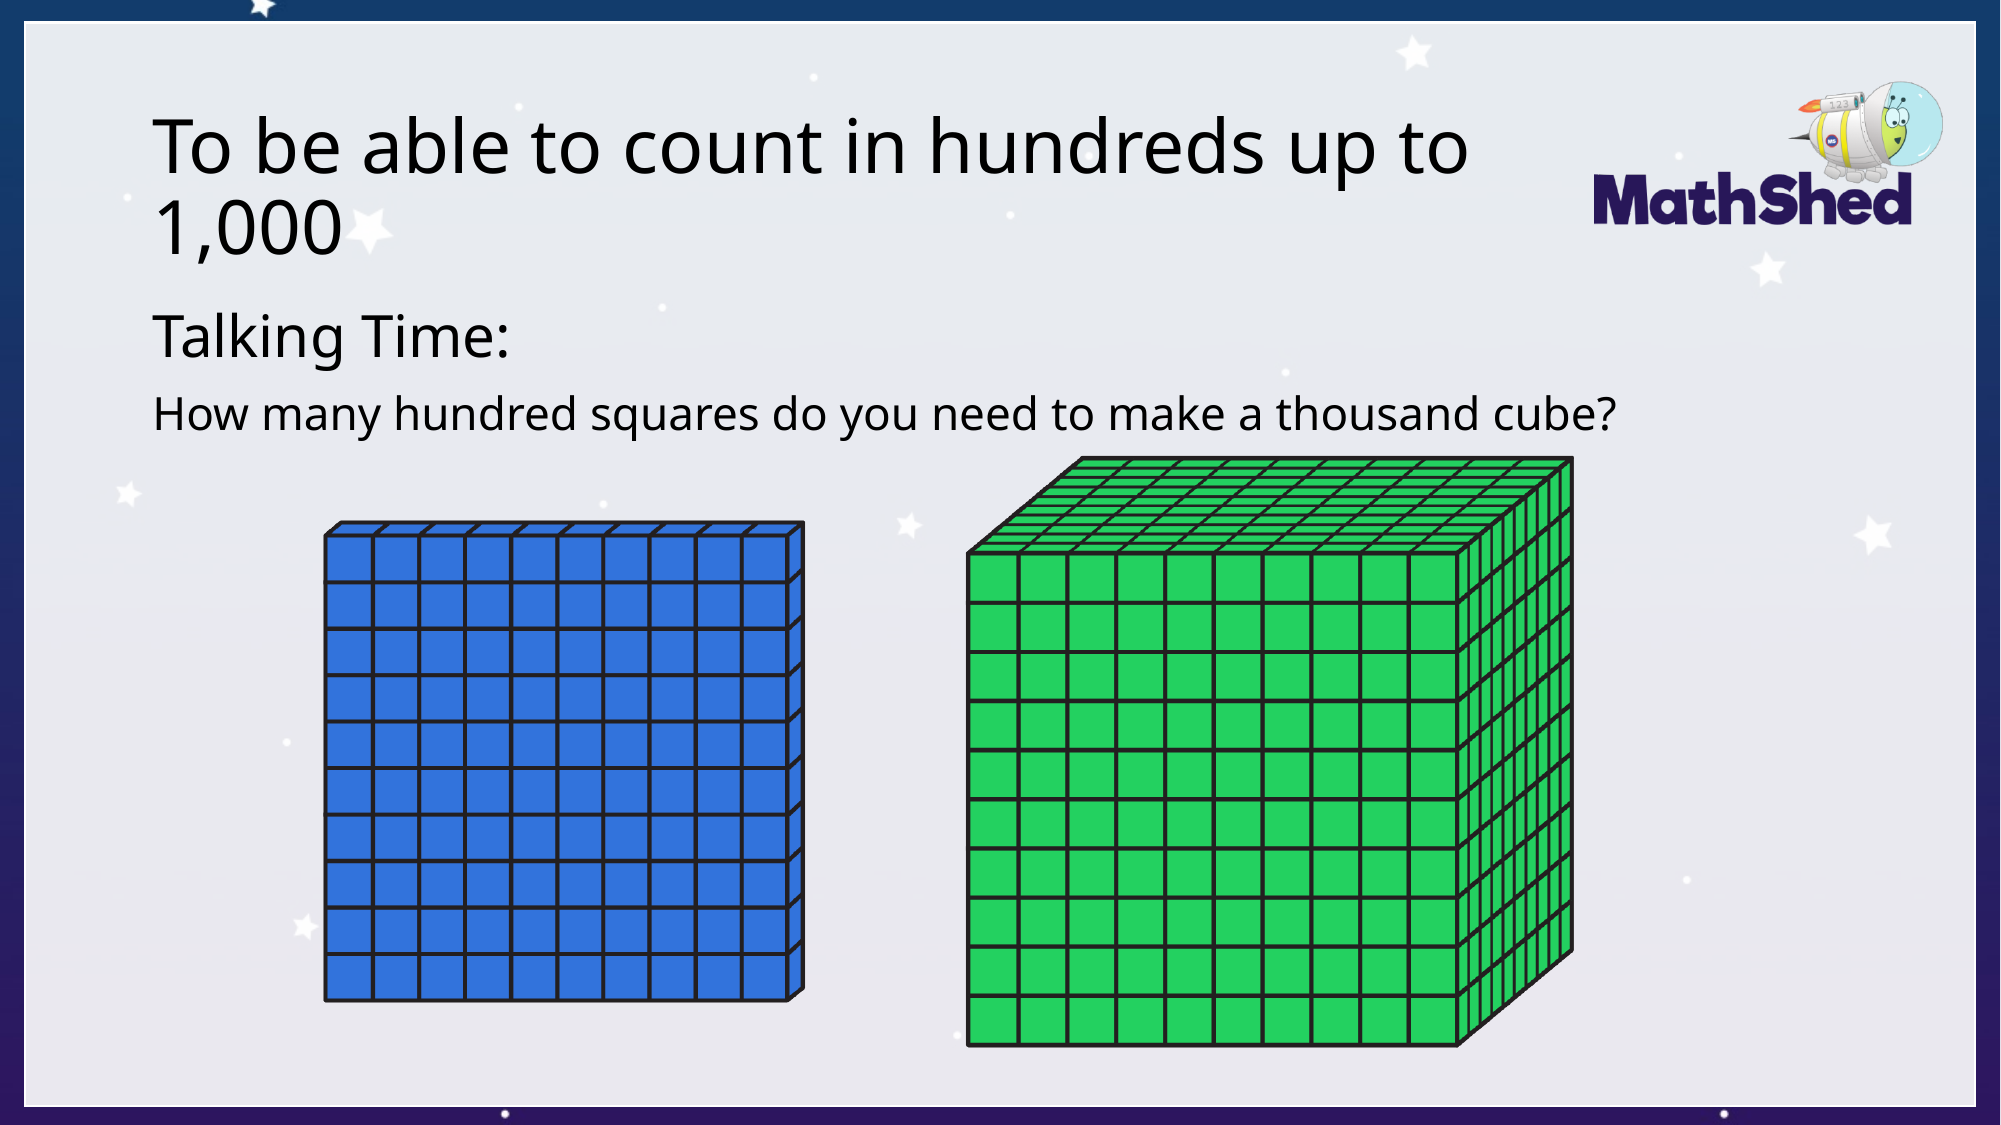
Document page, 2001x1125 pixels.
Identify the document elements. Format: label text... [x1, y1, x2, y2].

title To be able to count in hundreds up to 1,000 [137, 81, 1578, 299]
picture [0, 0, 2001, 1125]
list Talking Time: How many hundred squares do you need to make a thousand cube? [137, 299, 1863, 1014]
